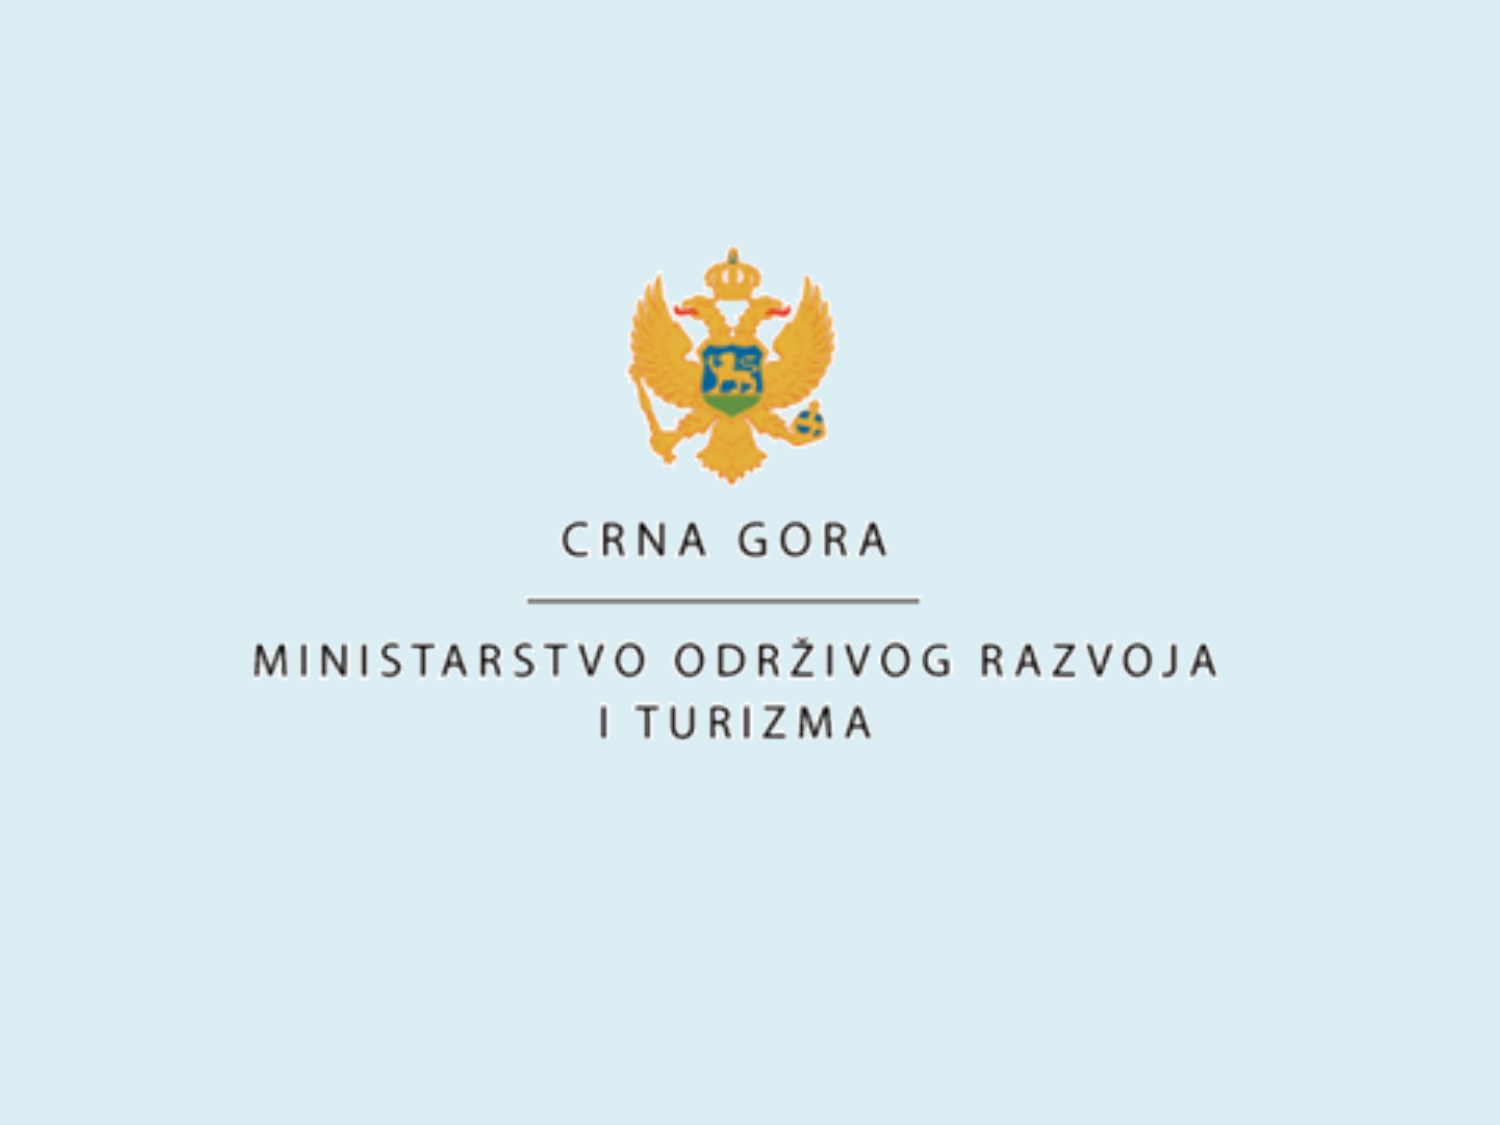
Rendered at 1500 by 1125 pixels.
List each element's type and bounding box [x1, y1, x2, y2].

picture [241, 231, 1233, 776]
